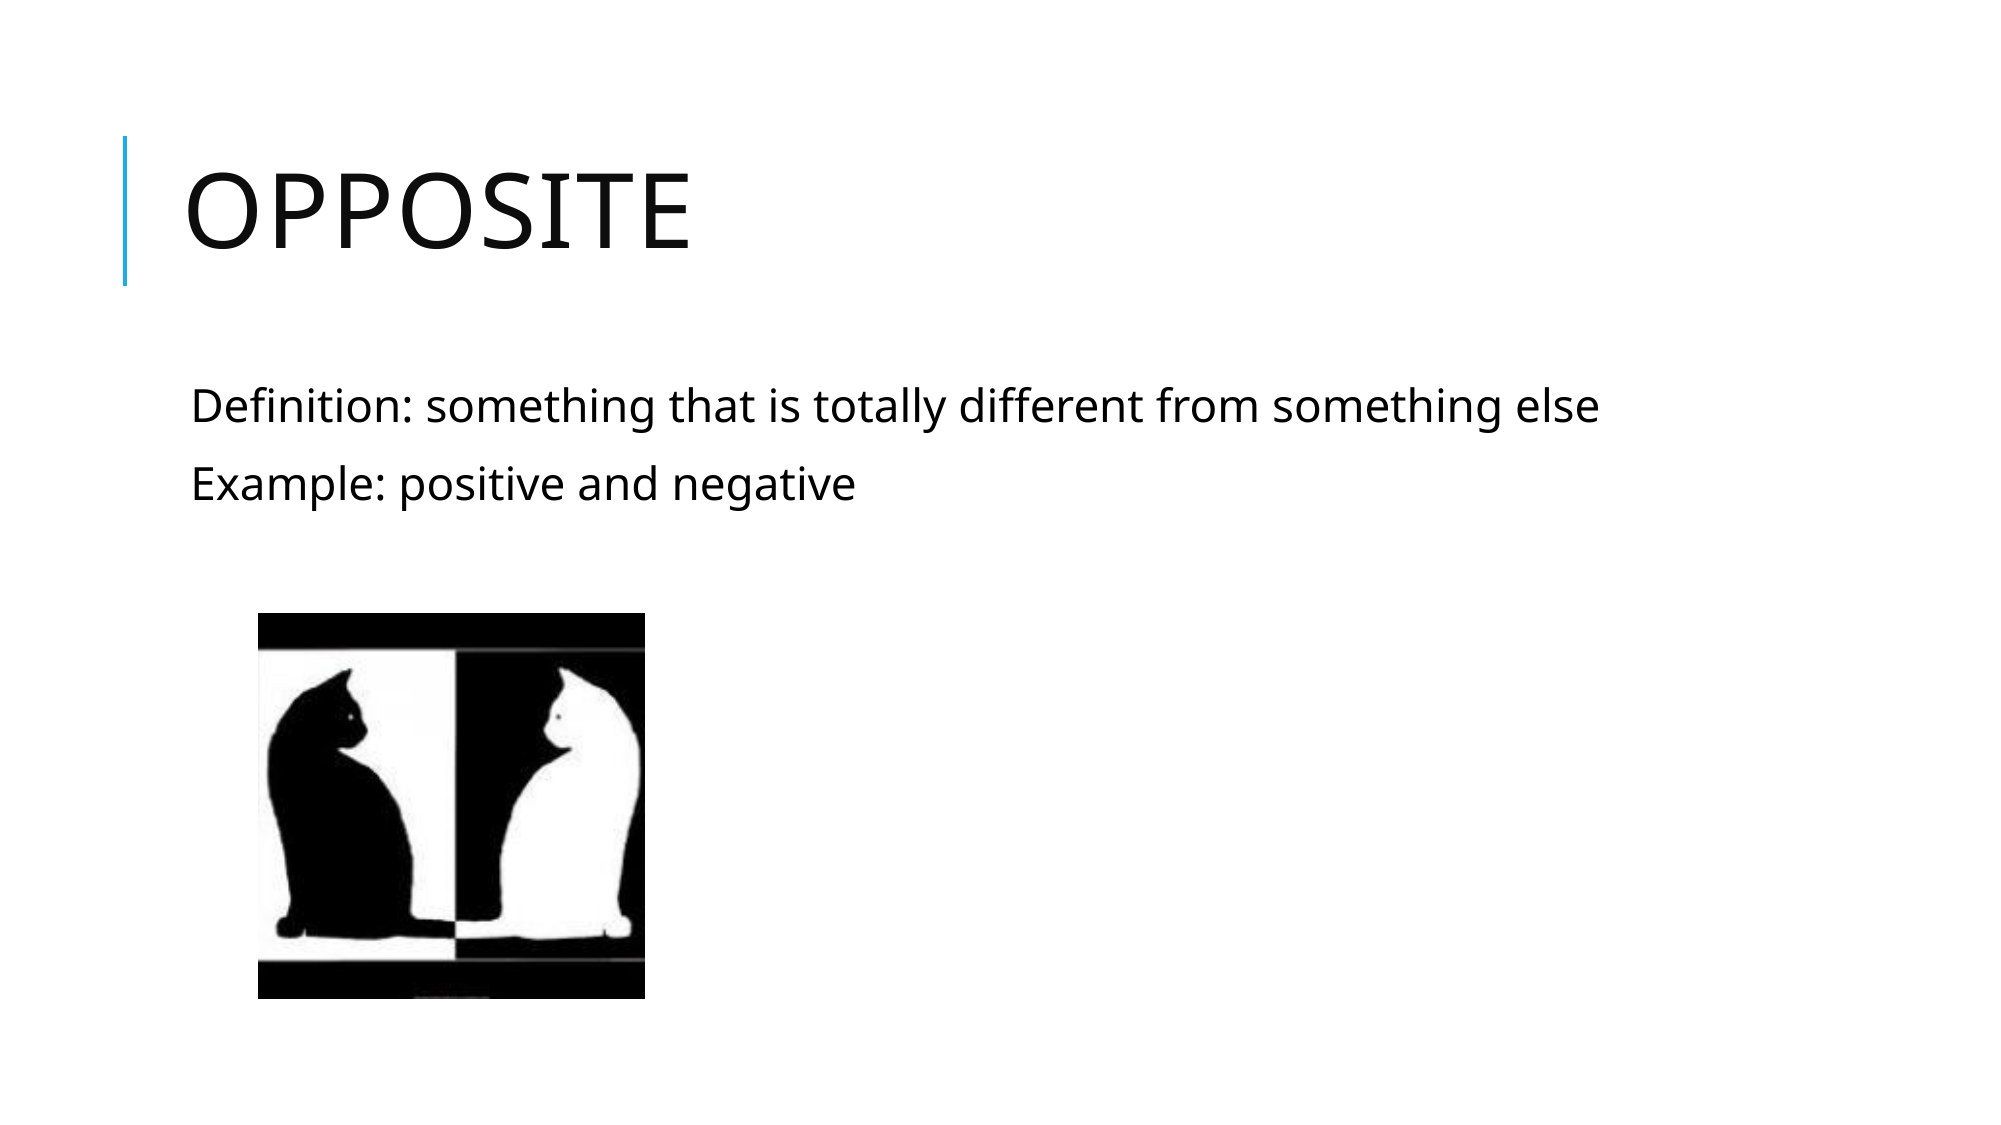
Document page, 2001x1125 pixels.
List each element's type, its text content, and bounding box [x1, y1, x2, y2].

title opposite [168, 96, 1763, 342]
picture [258, 612, 645, 1000]
list Definition: something that is totally different from something else Example: positive and negative [168, 375, 1763, 1035]
